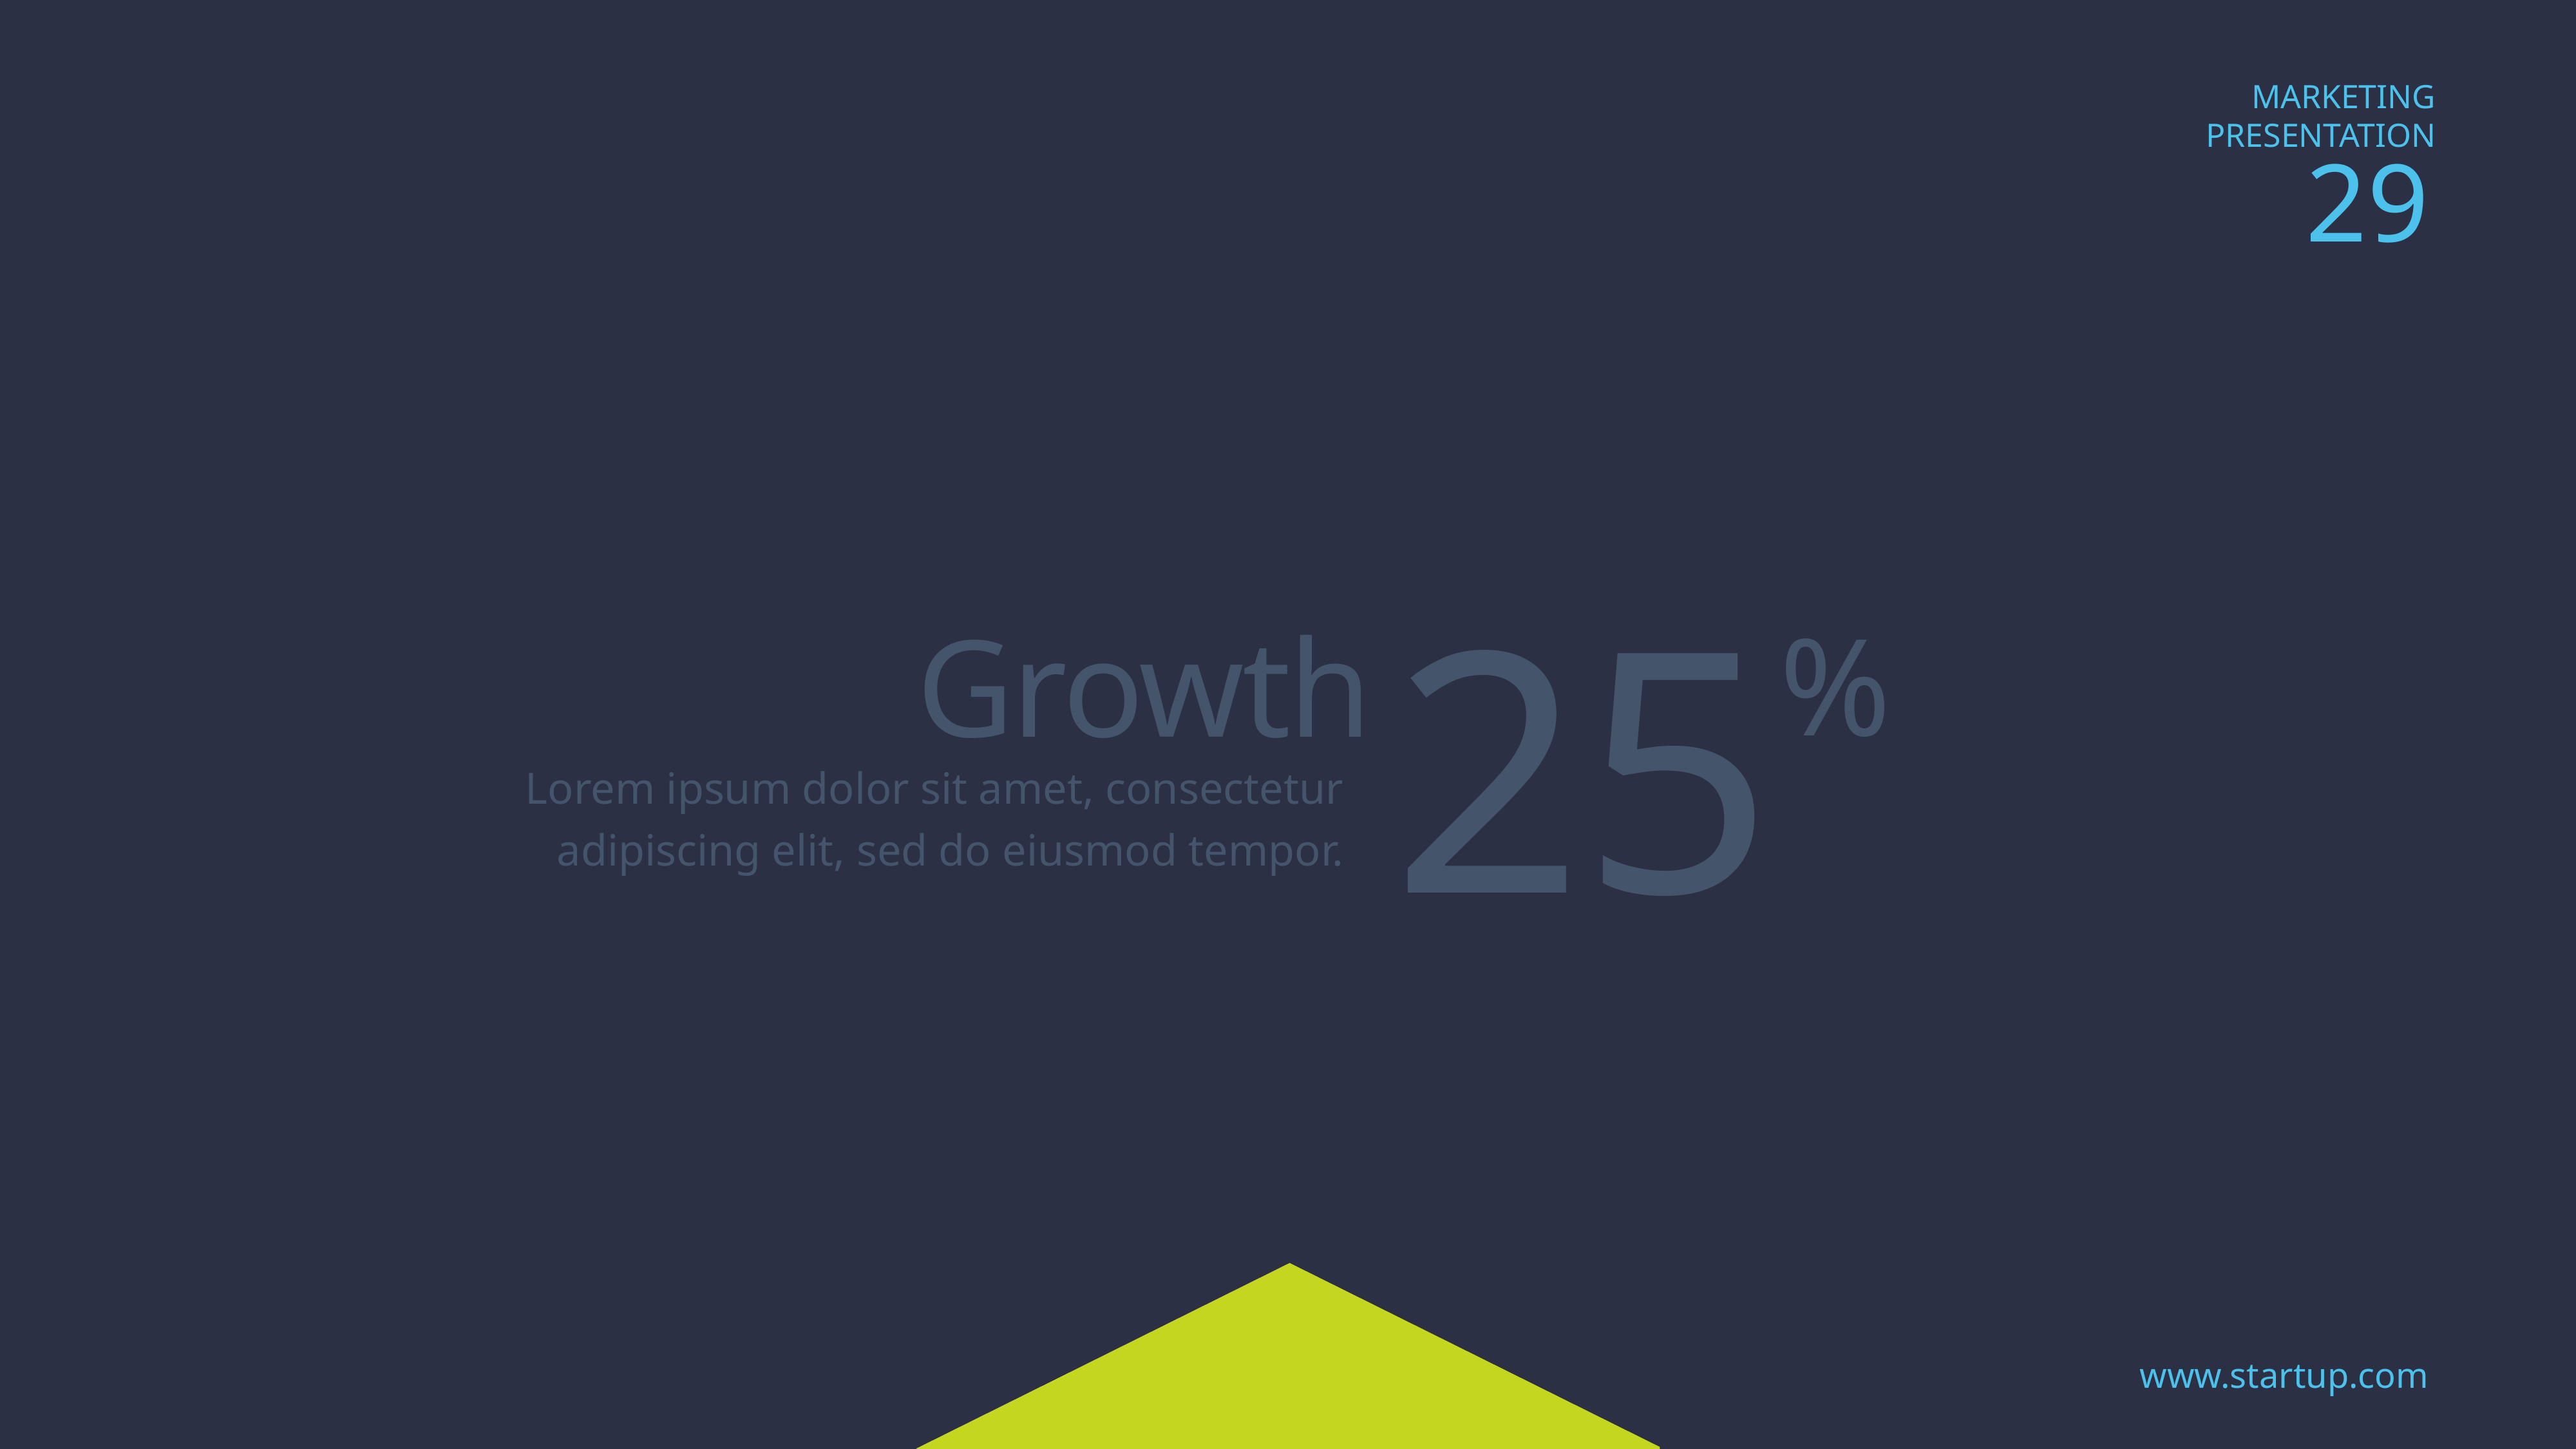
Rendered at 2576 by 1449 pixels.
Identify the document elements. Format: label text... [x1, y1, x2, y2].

text_box 25 [1689, 557, 1774, 960]
text_box % [1779, 601, 1891, 762]
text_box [891, 0, 1689, 1449]
text_box Lorem ipsum dolor sit amet, consectetur adipiscing elit, sed do eiusmod tempor. [297, 750, 891, 875]
